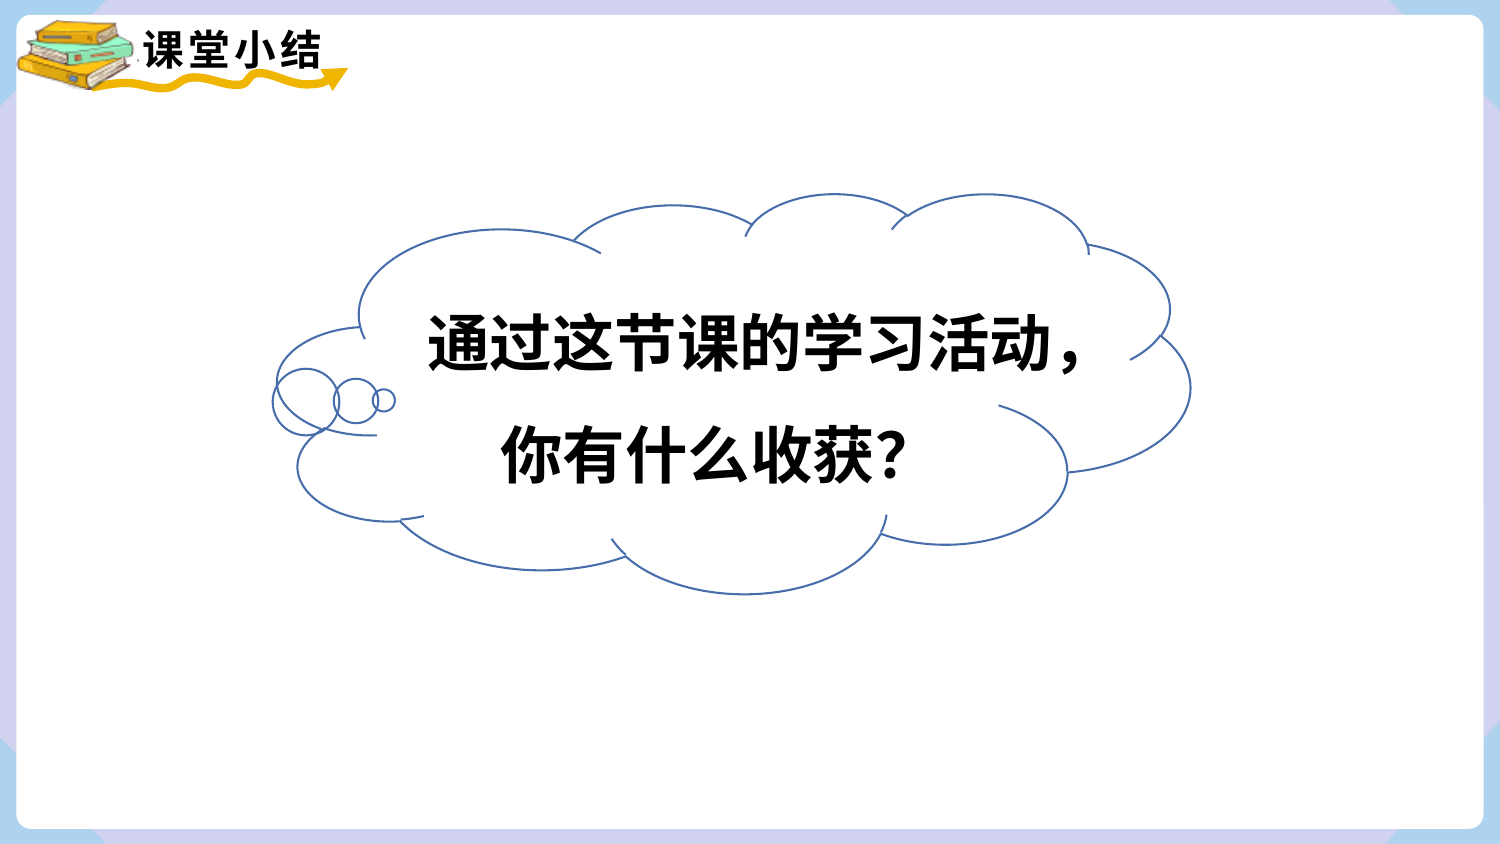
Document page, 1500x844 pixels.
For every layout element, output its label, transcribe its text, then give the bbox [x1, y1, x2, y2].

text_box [277, 192, 1191, 593]
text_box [12, 20, 350, 96]
text_box 课堂小结 [127, 15, 338, 20]
